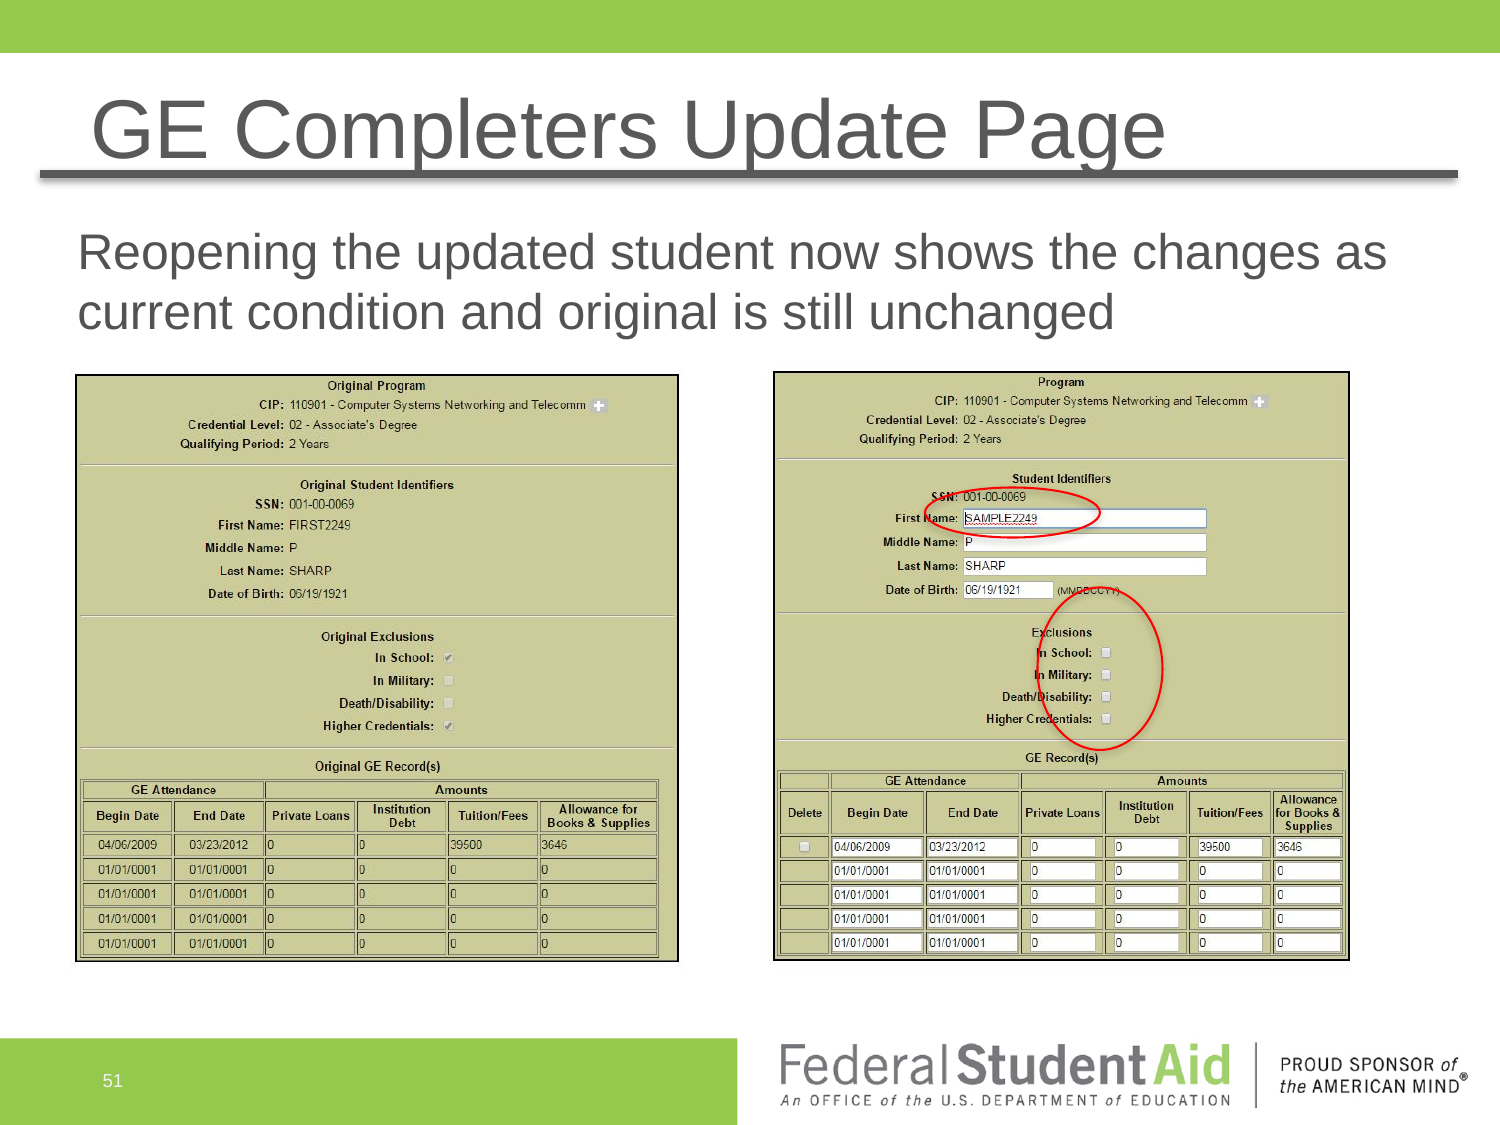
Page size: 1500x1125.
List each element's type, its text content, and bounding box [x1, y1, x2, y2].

picture [761, 1018, 1488, 1125]
picture [62, 362, 690, 972]
slide_number 51 [87, 1050, 438, 1110]
title GE Completers Update Page [75, 67, 1479, 175]
picture [762, 362, 1366, 972]
list Reopening the updated student now shows the changes as current condition and original is still unchanged [62, 212, 1438, 955]
